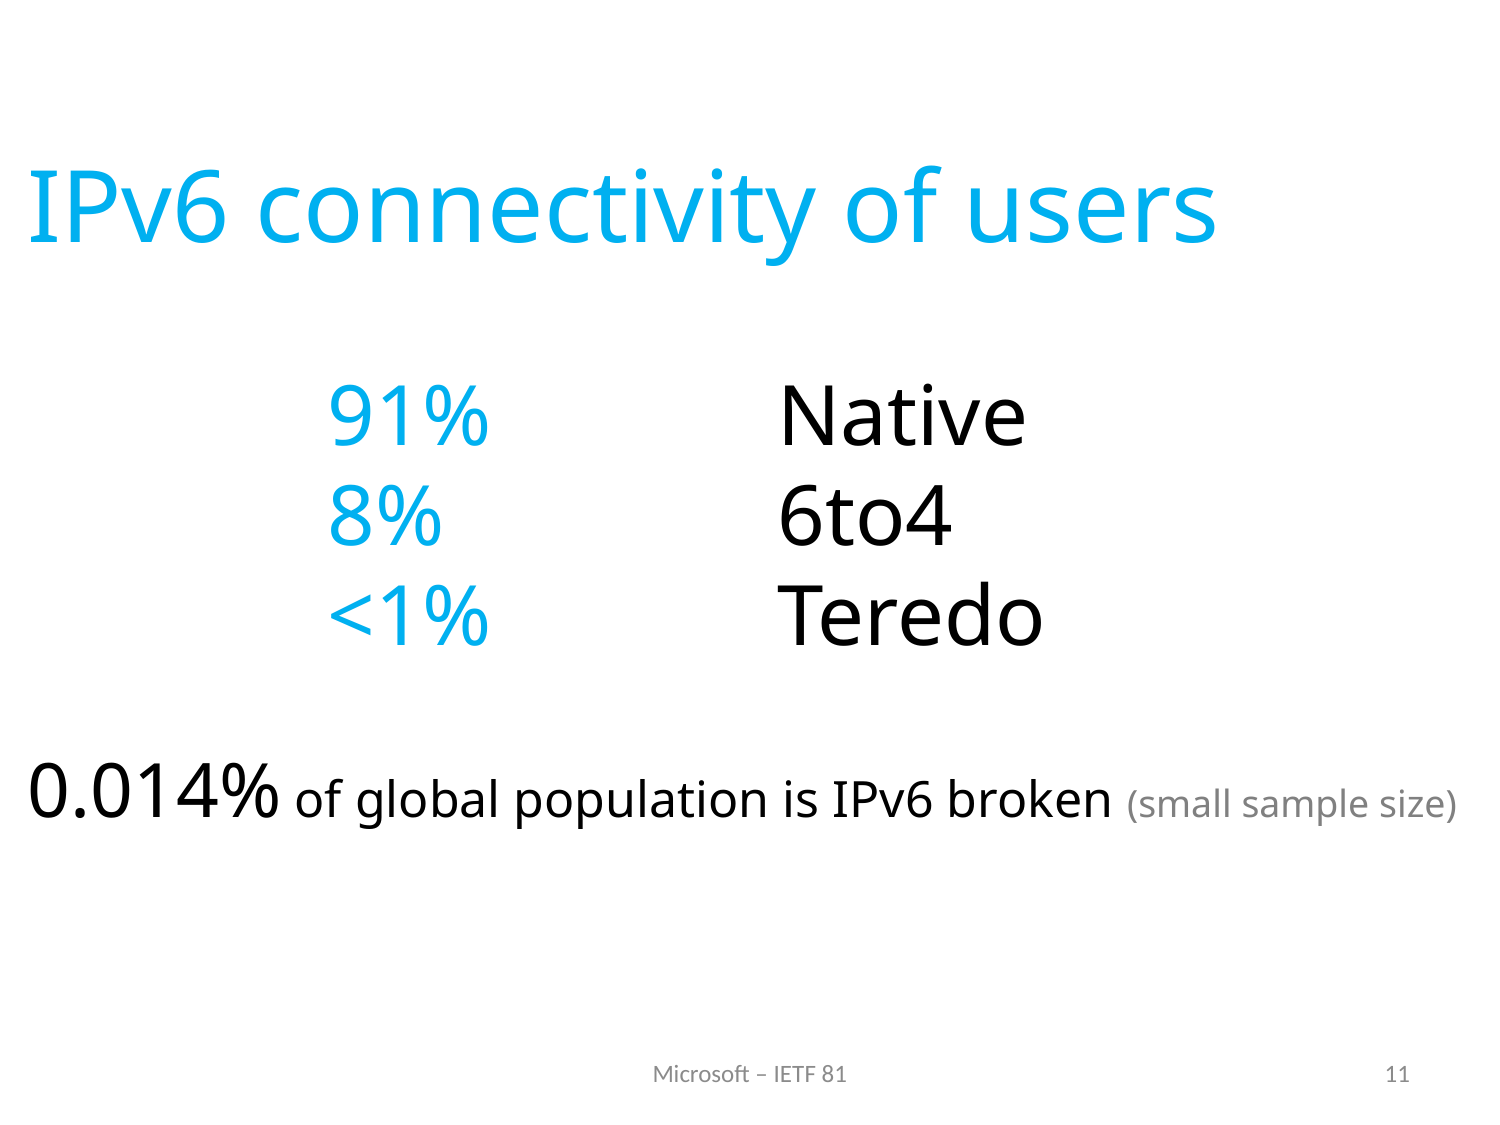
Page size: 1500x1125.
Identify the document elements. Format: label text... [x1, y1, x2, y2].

title IPv6 connectivity of users 91% Native 8% 6to4 <1% Teredo 0.014% of global population is IPv6 broken (small sample size) [12, 12, 1500, 963]
footer Microsoft – IETF 81 [512, 1042, 988, 1103]
slide_number 11 [1074, 1042, 1425, 1103]
